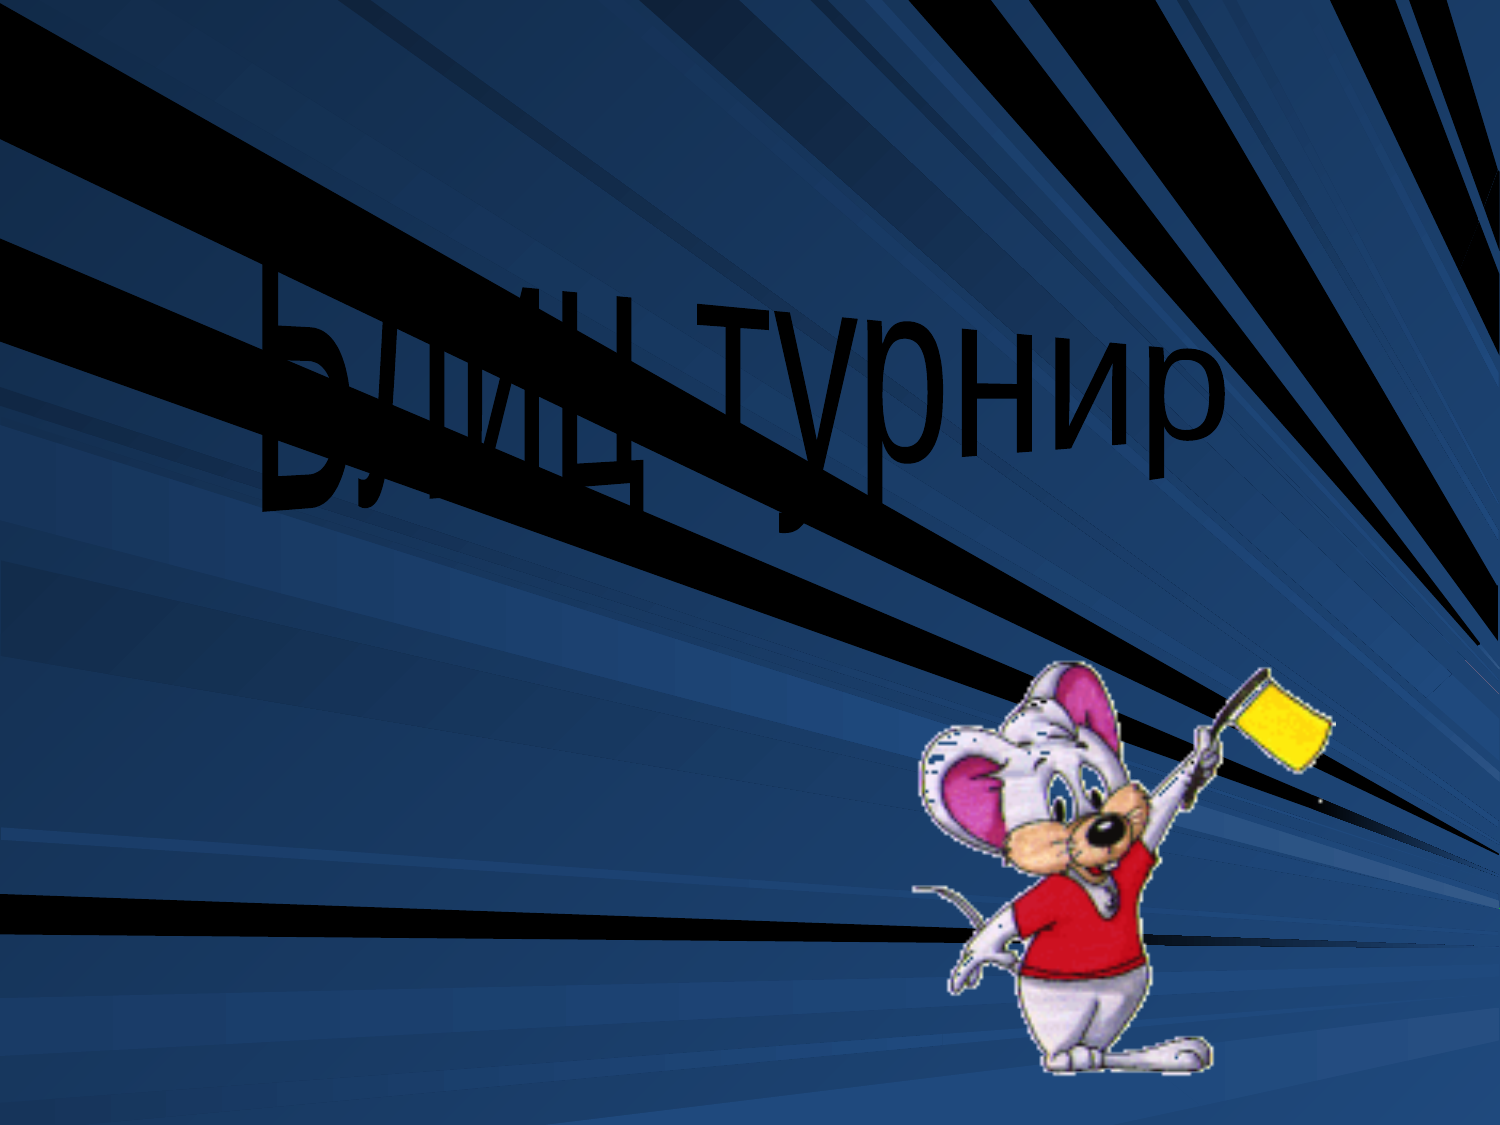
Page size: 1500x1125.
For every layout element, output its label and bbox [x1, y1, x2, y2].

picture [874, 637, 1336, 1086]
